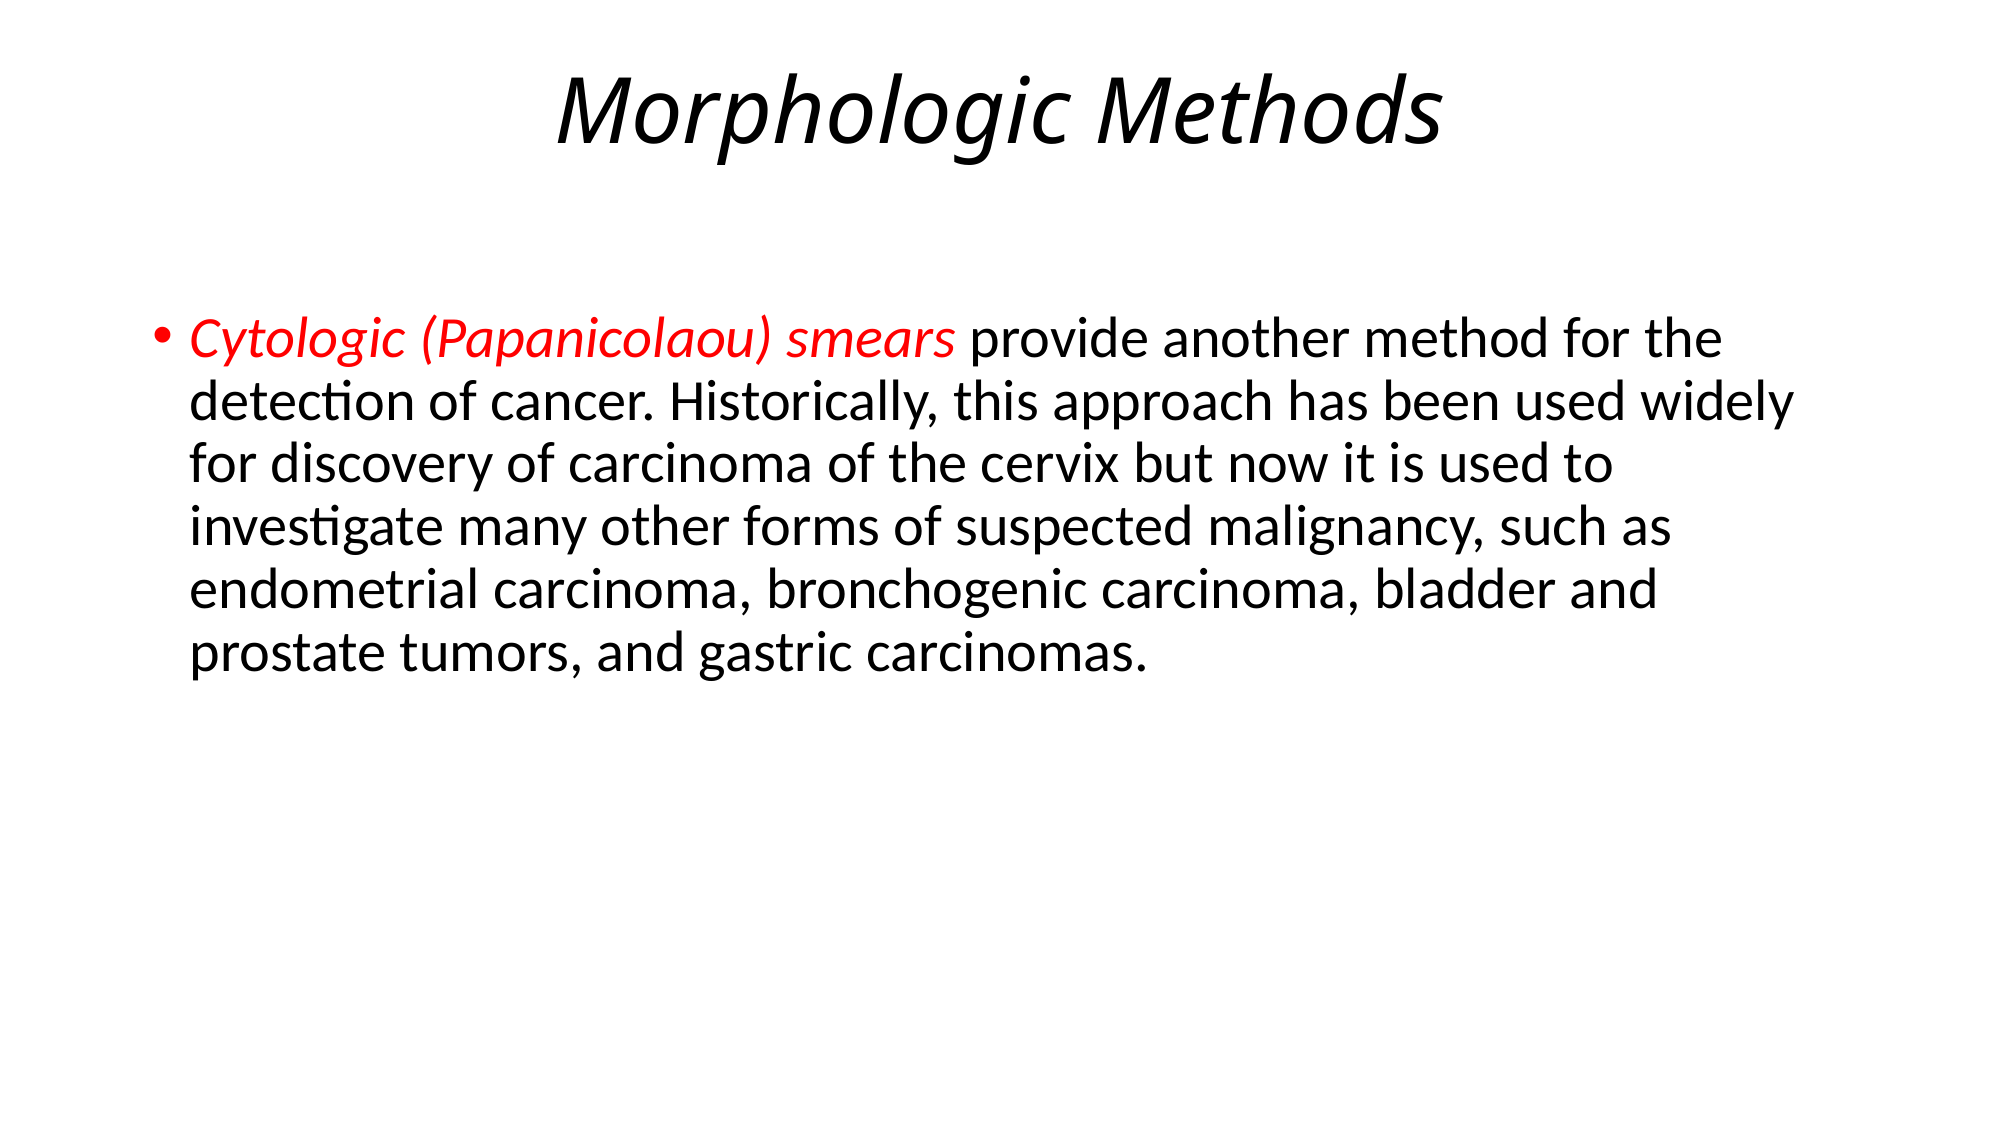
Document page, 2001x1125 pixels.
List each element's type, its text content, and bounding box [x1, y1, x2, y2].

list Cytologic (Papanicolaou) smears provide another method for the detection of cancer. Historically, this approach has been used widely for discovery of carcinoma of the cervix but now it is used to investigate many other forms of suspected malignancy, such as endometrial carcinoma, bronchogenic carcinoma, bladder and prostate tumors, and gastric carcinomas. [137, 299, 1863, 1014]
title Morphologic Methods [137, 59, 1863, 278]
